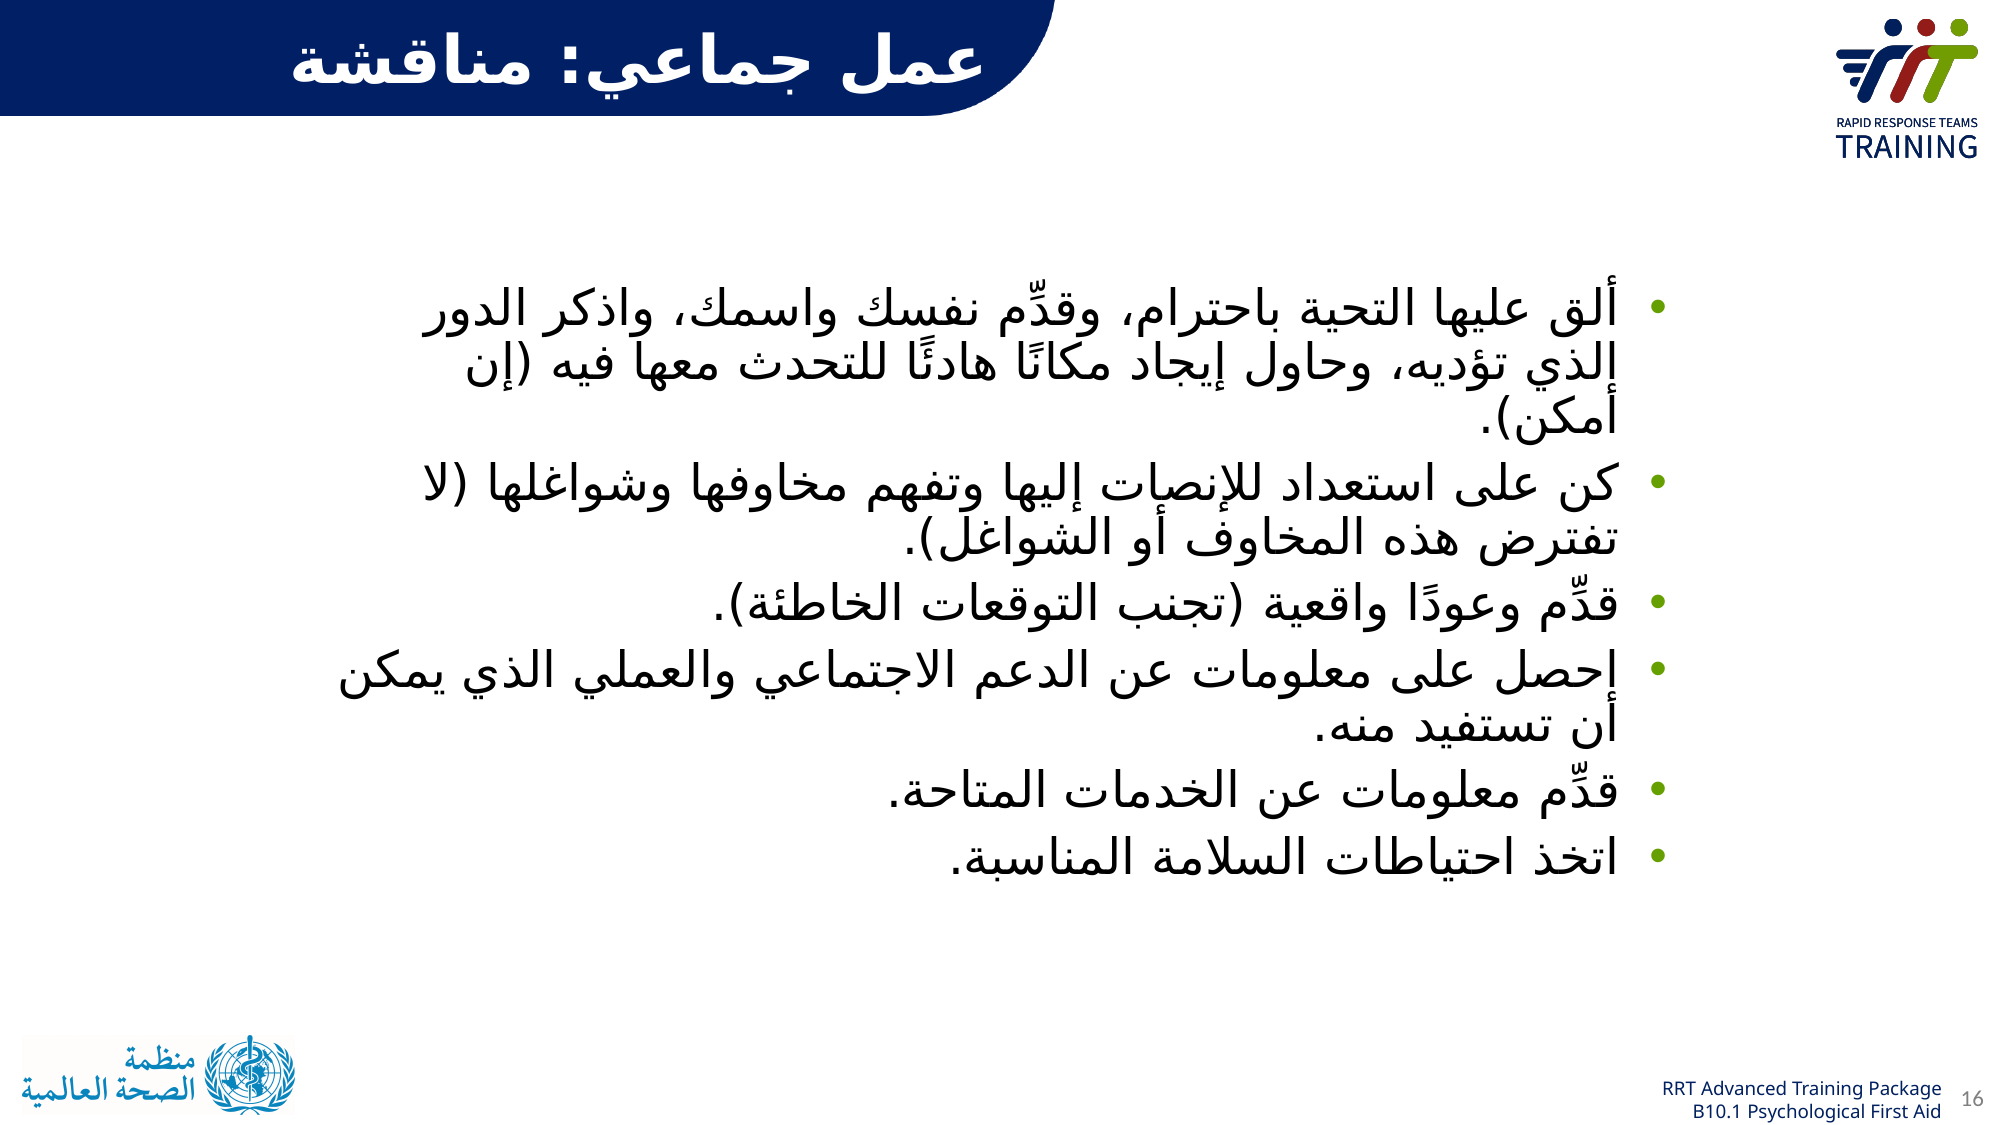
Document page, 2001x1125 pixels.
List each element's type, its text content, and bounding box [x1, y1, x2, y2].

picture [1835, 19, 1978, 167]
picture [252, 1050, 258, 1059]
text_box عمل جماعي: مناقشة [18, 11, 996, 113]
picture [22, 1035, 295, 1115]
list ألق عليها التحية باحترام، وقدِّم نفسك واسمك، واذكر الدور الذي تؤديه، وحاول إيجاد مكانًا هادئًا للتحدث معها فيه (إن أمكن). كن على استعداد للإنصات إليها وتفهم مخاوفها وشواغلها (لا تفترض هذه المخاوف أو الشواغل). قدِّم وعودًا واقعية (تجنب التوقعات الخاطئة). احصل على معلومات عن الدعم الاجتماعي والعملي الذي يمكن أن تستفيد منه. قدِّم معلومات عن الخدمات المتاحة. اتخذ احتياطات السلامة المناسبة. [325, 274, 1675, 851]
picture [0, 0, 1056, 116]
